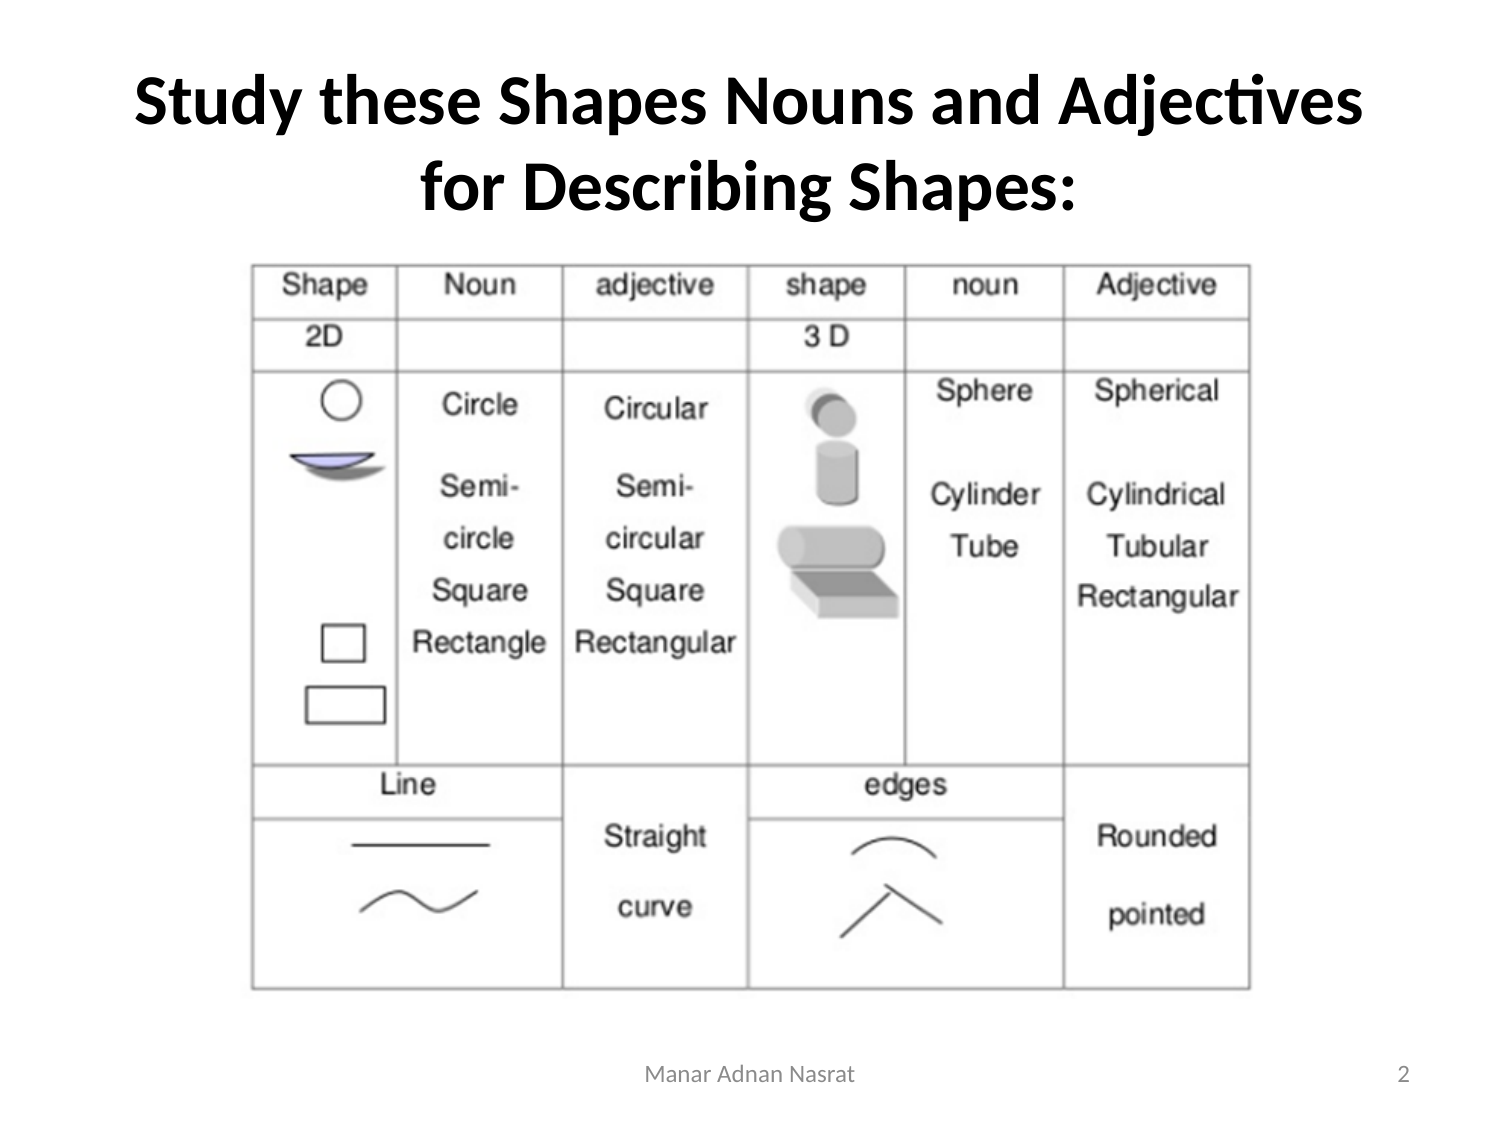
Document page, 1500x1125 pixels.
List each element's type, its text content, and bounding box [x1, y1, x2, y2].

title Study these Shapes Nouns and Adjectives for Describing Shapes: [75, 45, 1425, 233]
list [240, 262, 1260, 1006]
footer Manar Adnan Nasrat [512, 1042, 988, 1103]
slide_number 2 [1074, 1042, 1425, 1103]
